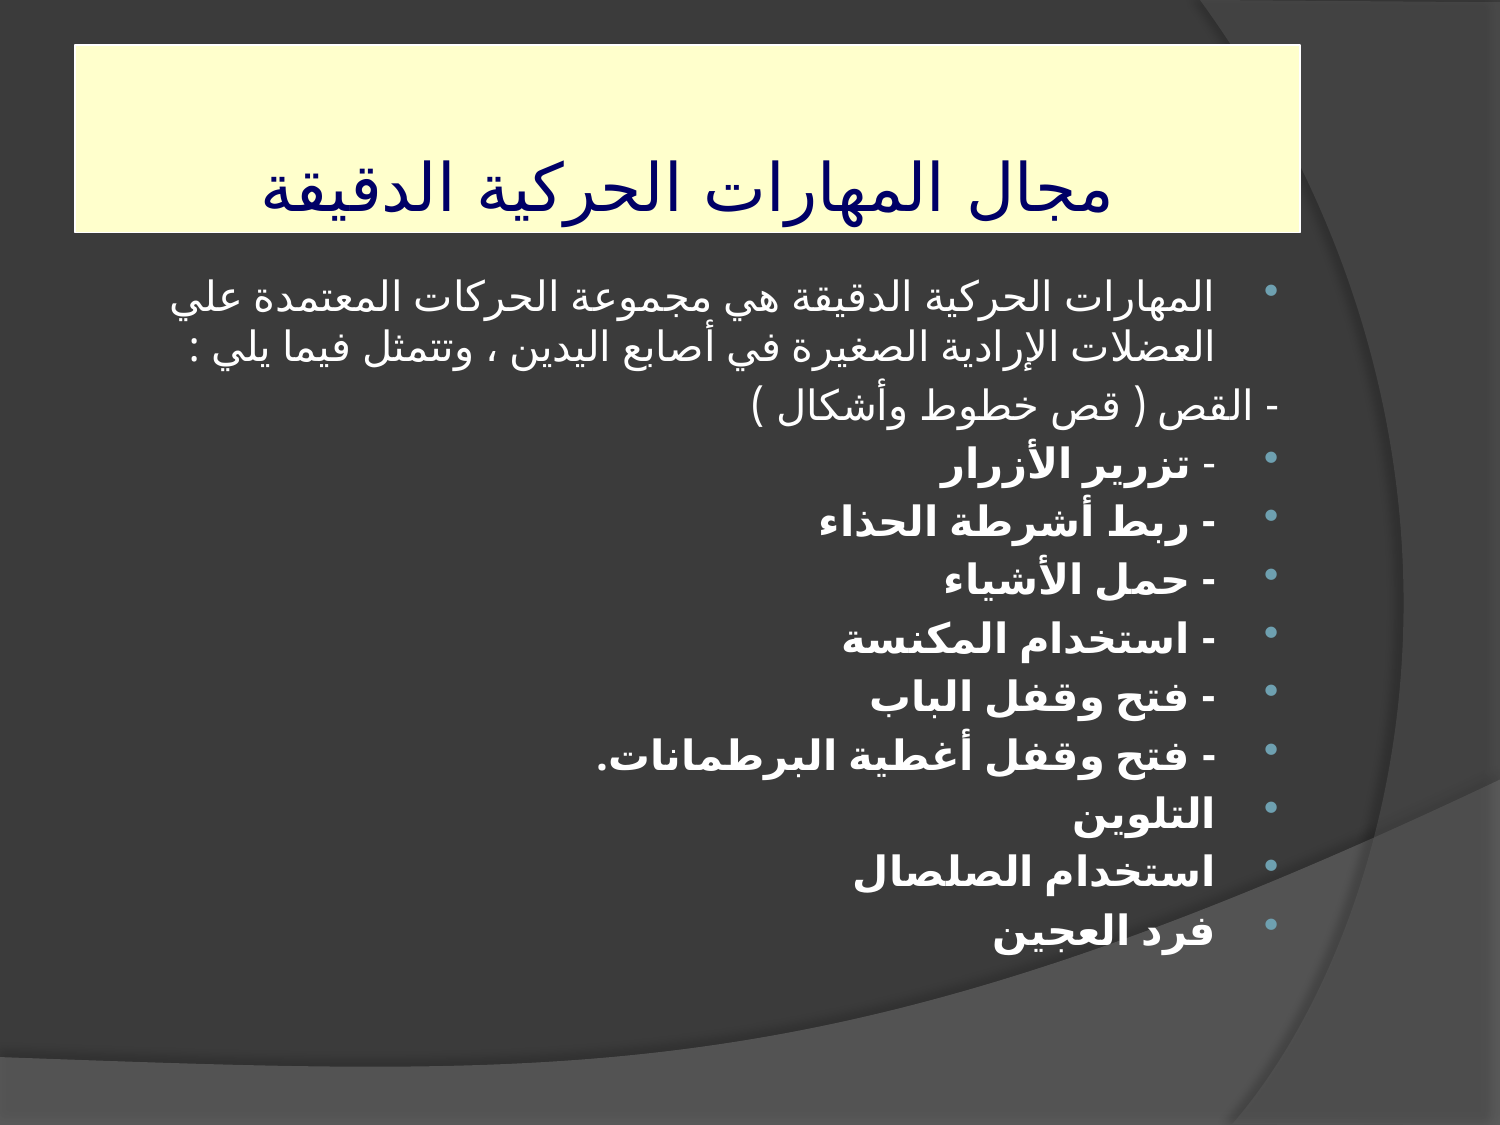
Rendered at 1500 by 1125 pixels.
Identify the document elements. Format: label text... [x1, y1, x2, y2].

title مجال المهارات الحركية الدقيقة [75, 45, 1300, 233]
list المهارات الحركية الدقيقة هي مجموعة الحركات المعتمدة علي العضلات الإرادية الصغيرة في أصابع اليدين ، وتتمثل فيما يلي : - القص ( قص خطوط وأشكال ) - تزرير الأزرار - ربط أشرطة الحذاء - حمل الأشياء - استخدام المكنسة - فتح وقفل الباب - فتح وقفل أغطية البرطمانات. التلوين استخدام الصلصال فرد العجين [75, 262, 1300, 1005]
